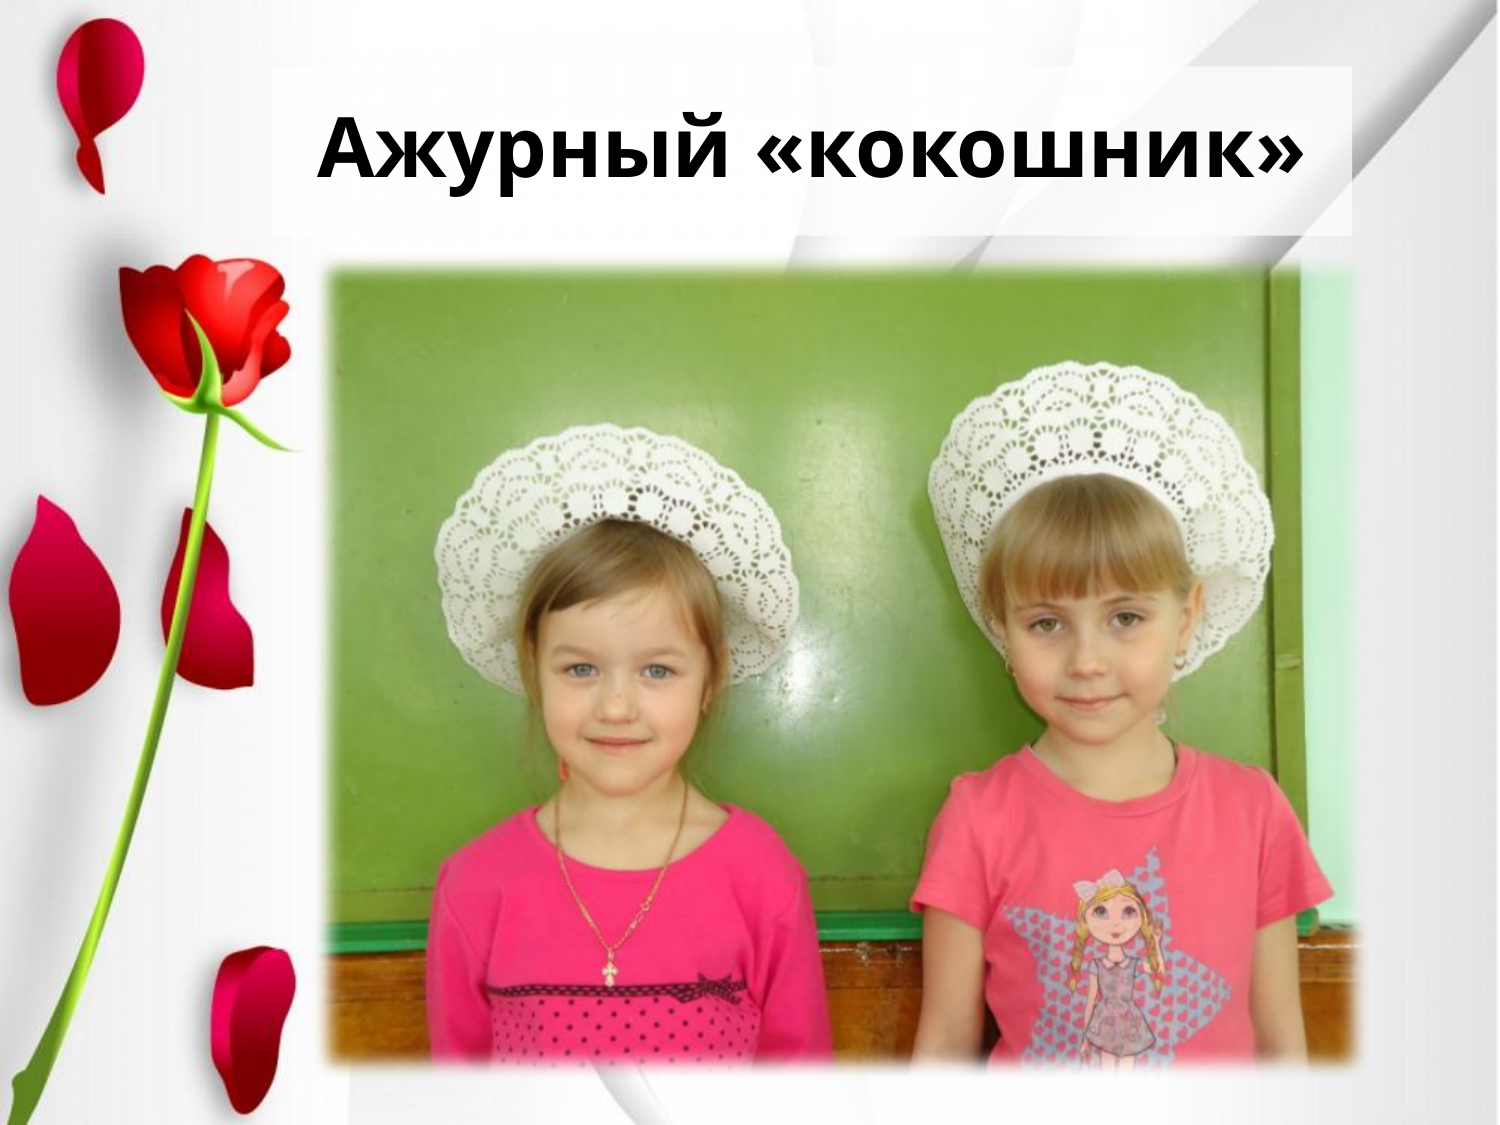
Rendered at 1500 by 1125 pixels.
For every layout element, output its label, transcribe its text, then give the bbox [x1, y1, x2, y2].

title Ажурный «кокошник» [271, 66, 1353, 236]
picture [0, 0, 1500, 1125]
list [312, 252, 1370, 1080]
